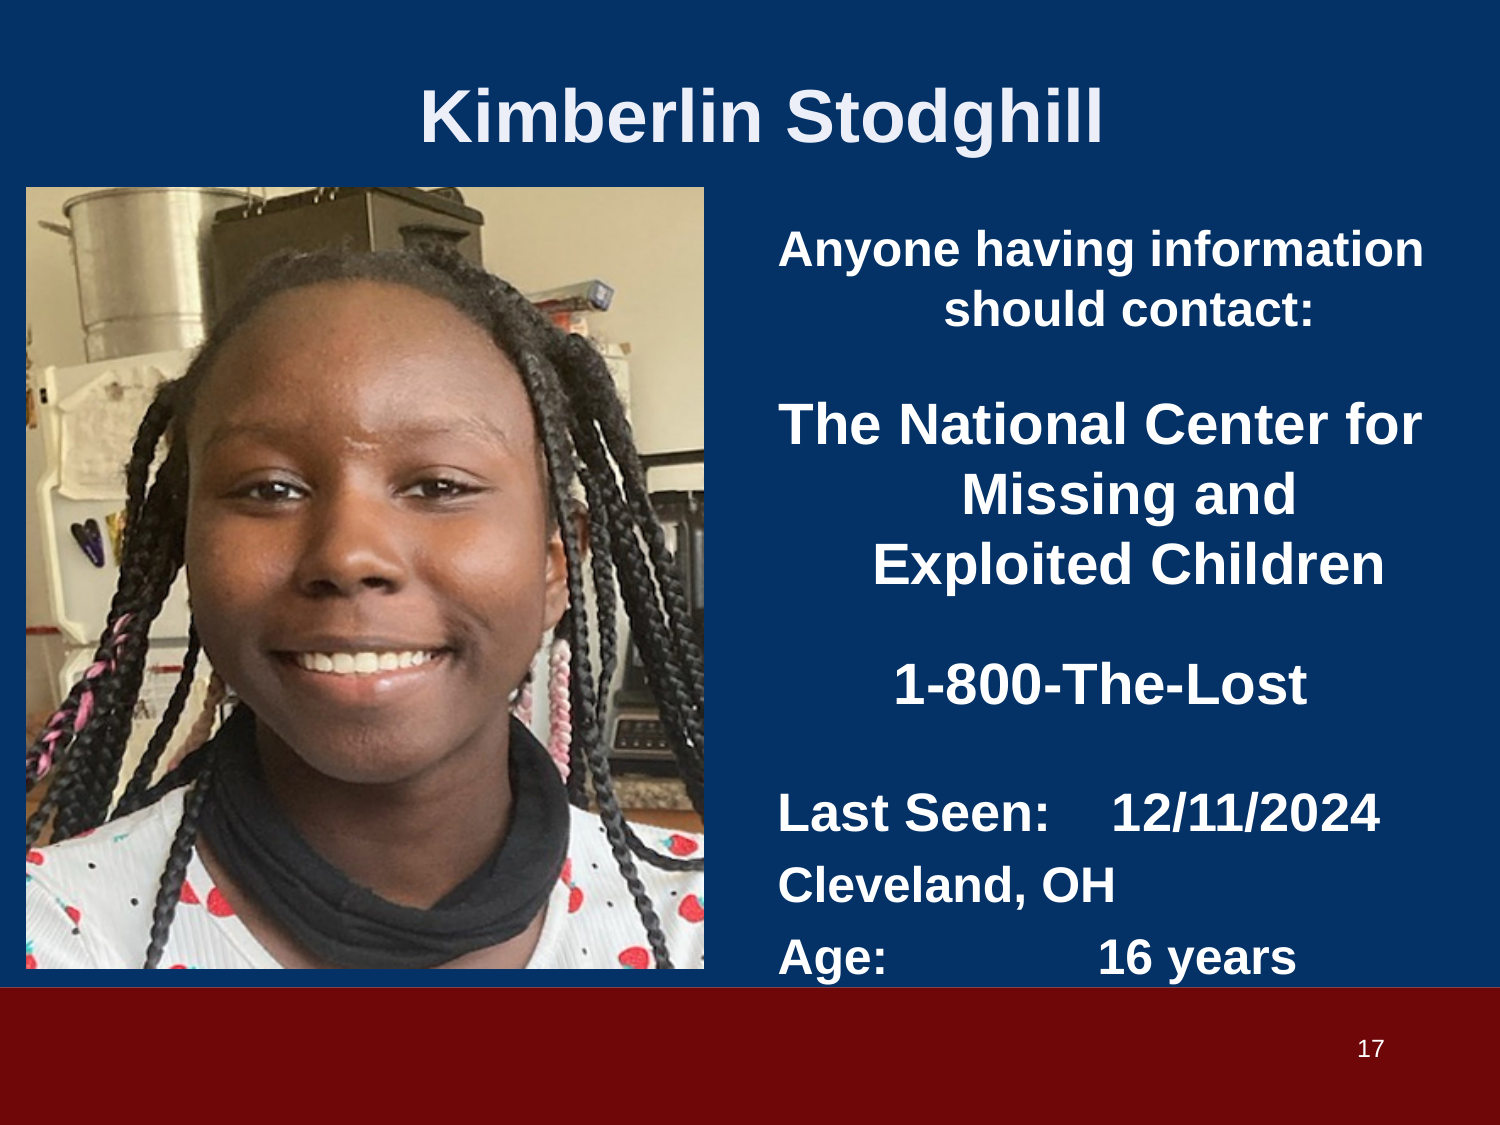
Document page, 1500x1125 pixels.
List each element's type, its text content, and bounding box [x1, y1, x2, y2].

title Kimberlin Stodghill [125, 37, 1400, 188]
list Anyone having information should contact: The National Center for Missing and Exploited Children 1-800-The-Lost Last Seen: 12/11/2024 Cleveland, OH Age: 16 years [762, 208, 1441, 990]
slide_number 17 [1087, 1025, 1400, 1100]
picture [25, 187, 704, 969]
